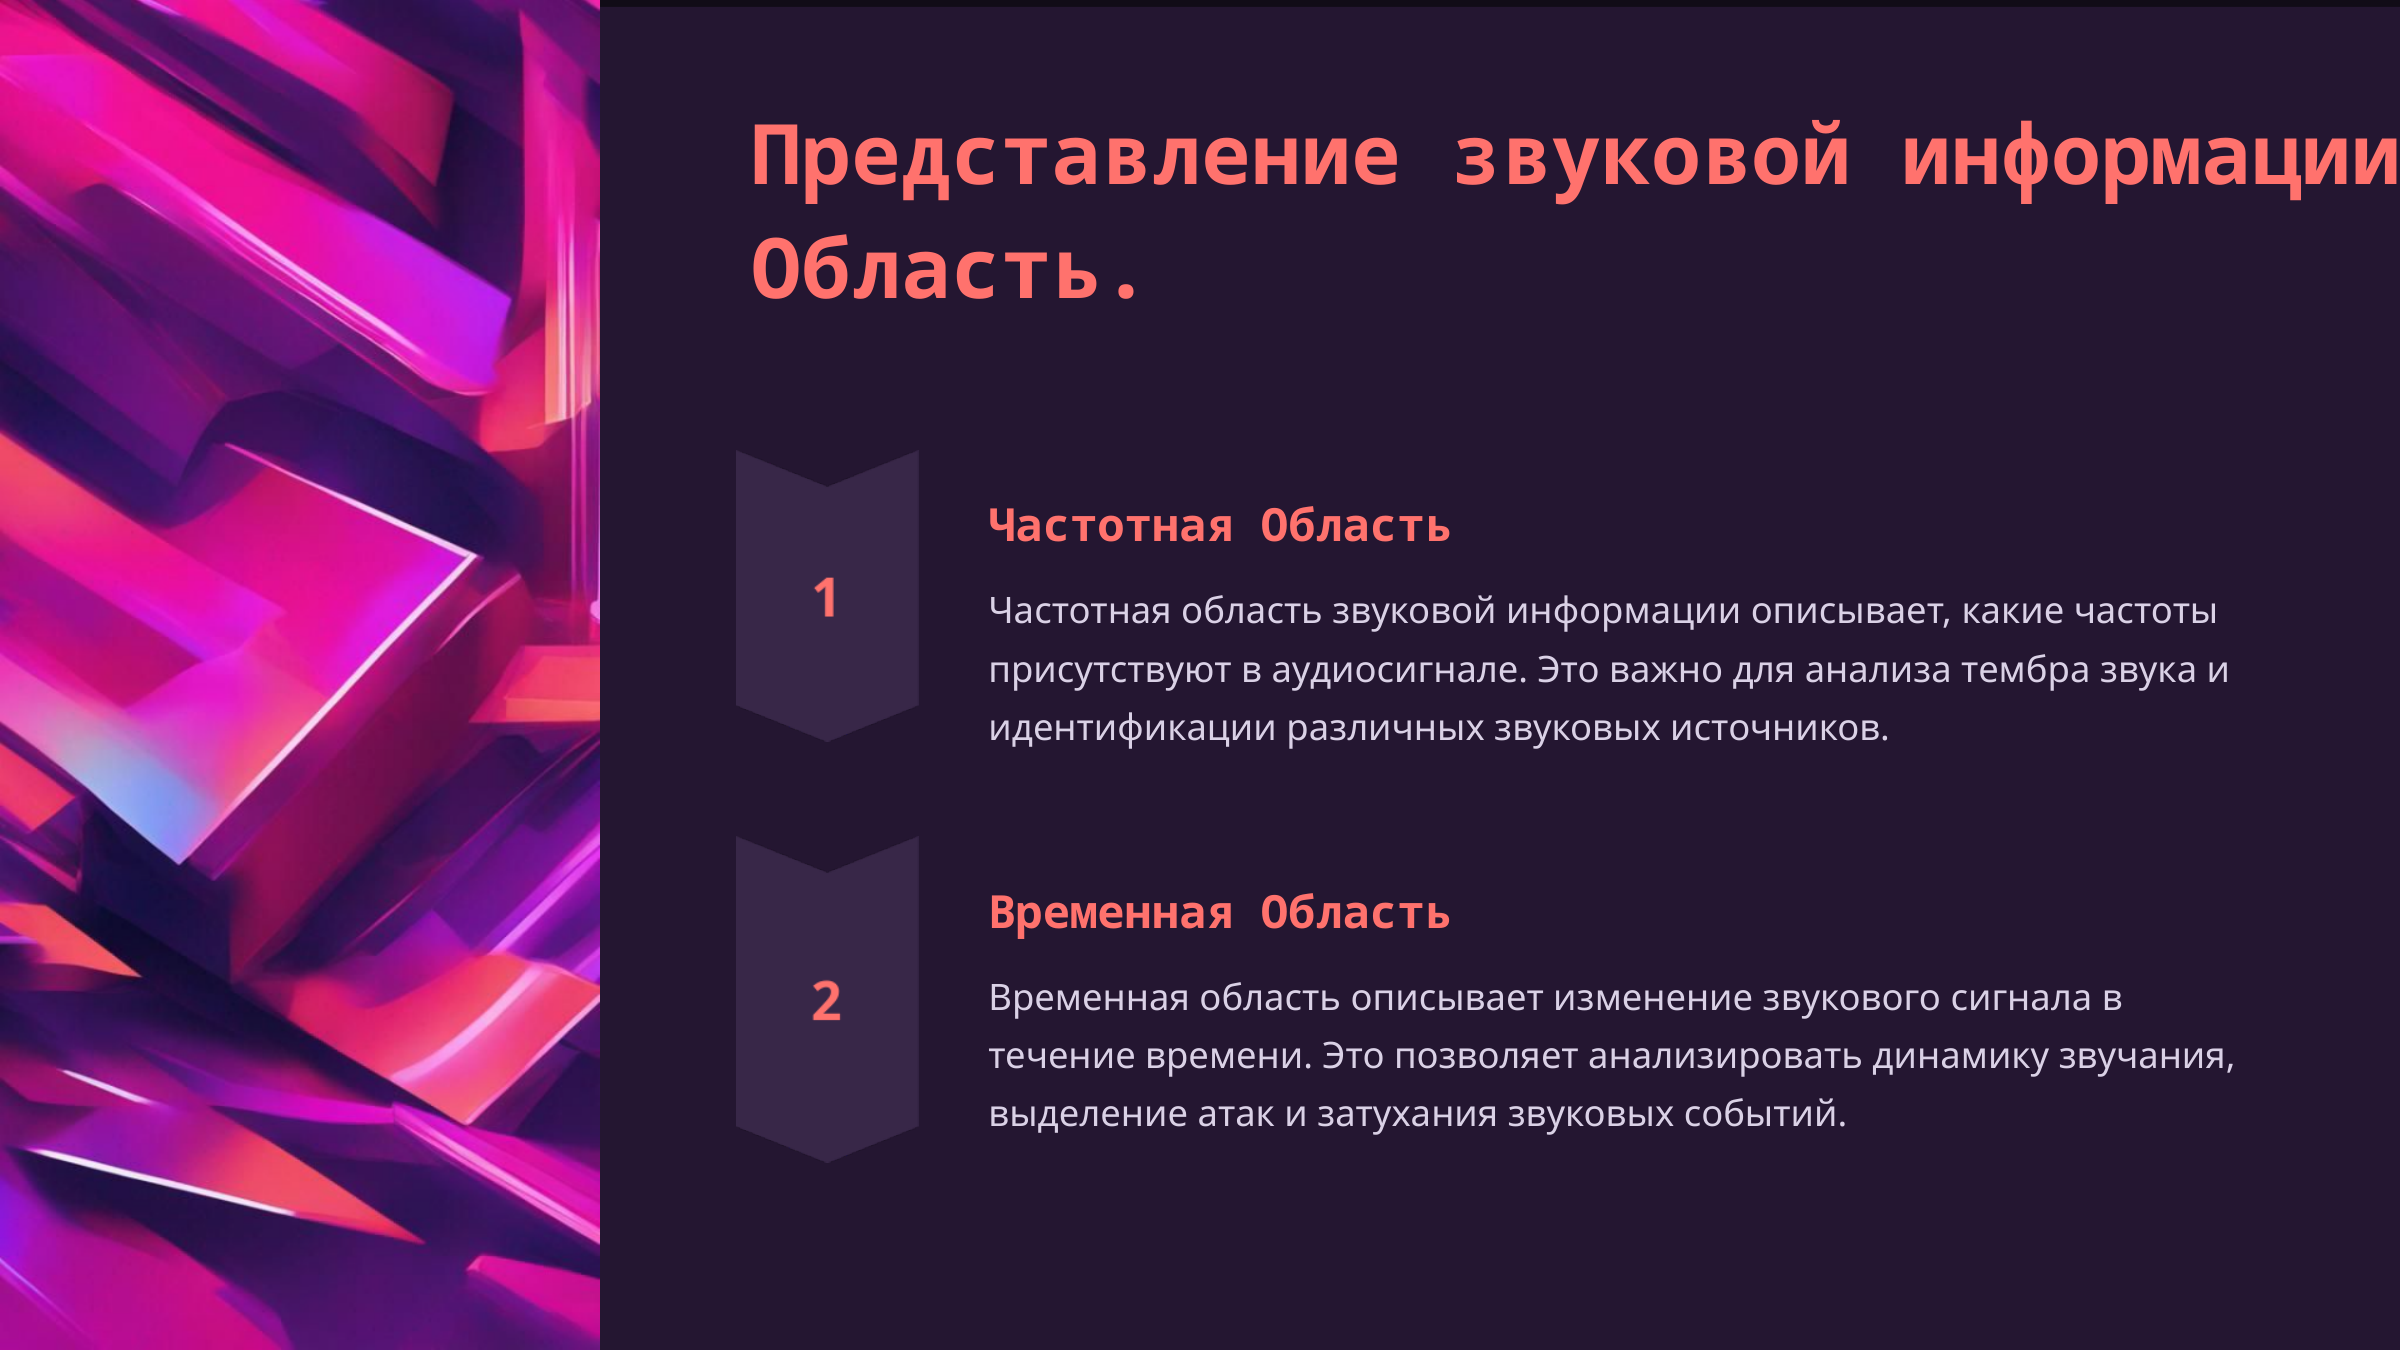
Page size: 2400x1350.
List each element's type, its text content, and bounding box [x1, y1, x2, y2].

picture [0, 0, 600, 1350]
text_box Представление звуковой информации. Область. [736, 79, 2299, 194]
text_box [600, 0, 2400, 6]
text_box Частотная Область [973, 486, 1464, 544]
text_box Частотная область звуковой информации описывает, какие частоты присутствуют в аудиосигнале. Это важно для анализа тембра звука и идентификации различных звуковых источников. [973, 565, 2264, 682]
text_box Временная Область [973, 872, 1831, 930]
picture [736, 836, 919, 1164]
text_box [600, 6, 2400, 1350]
text_box Временная область описывает изменение звукового сигнала в течение времени. Это позволяет анализировать динамику звучания, выделение атак и затухания звуковых событий. [973, 951, 2264, 1127]
picture [736, 450, 919, 742]
